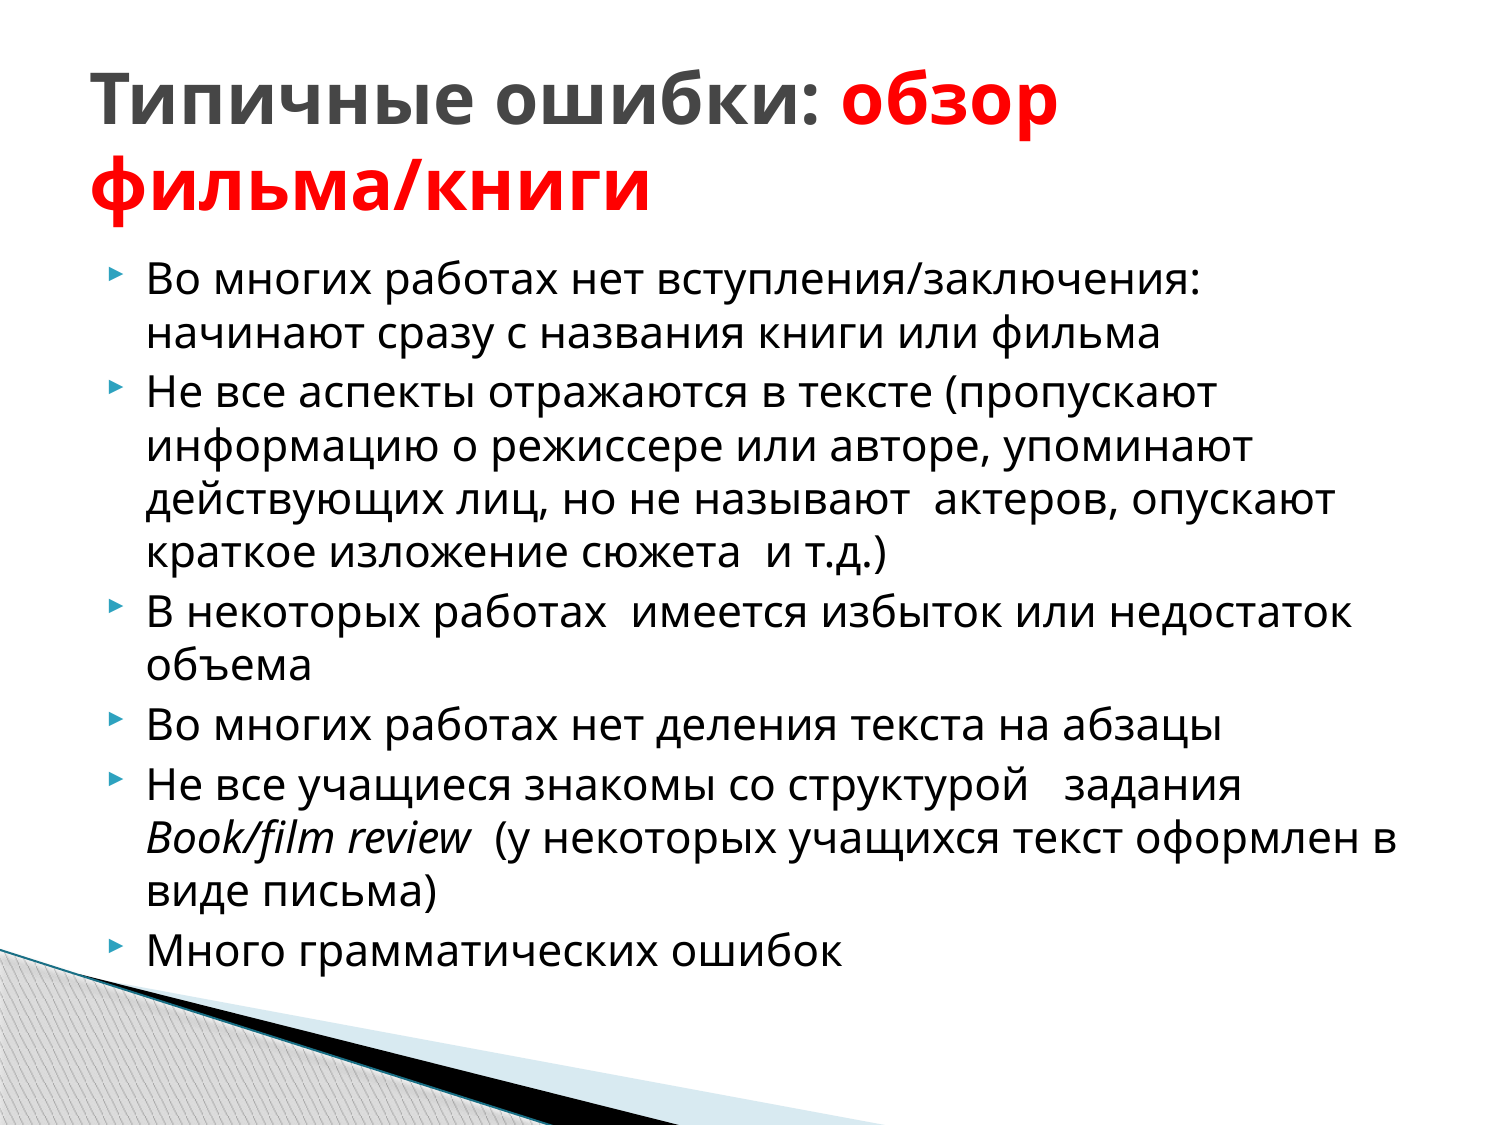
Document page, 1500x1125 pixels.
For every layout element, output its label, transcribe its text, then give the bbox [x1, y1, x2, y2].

list Во многих работах нет вступления/заключения: начинают сразу с названия книги или фильма Не все аспекты отражаются в тексте (пропускают информацию о режиссере или авторе, упоминают действующих лиц, но не называют актеров, опускают краткое изложение сюжета и т.д.) В некоторых работах имеется избыток или недостаток объема Во многих работах нет деления текста на абзацы Не все учащиеся знакомы со структурой задания Book/film review (у некоторых учащихся текст оформлен в виде письма) Много грамматических ошибок [75, 243, 1425, 986]
title Типичные ошибки: обзор фильма/книги [75, 45, 1425, 233]
